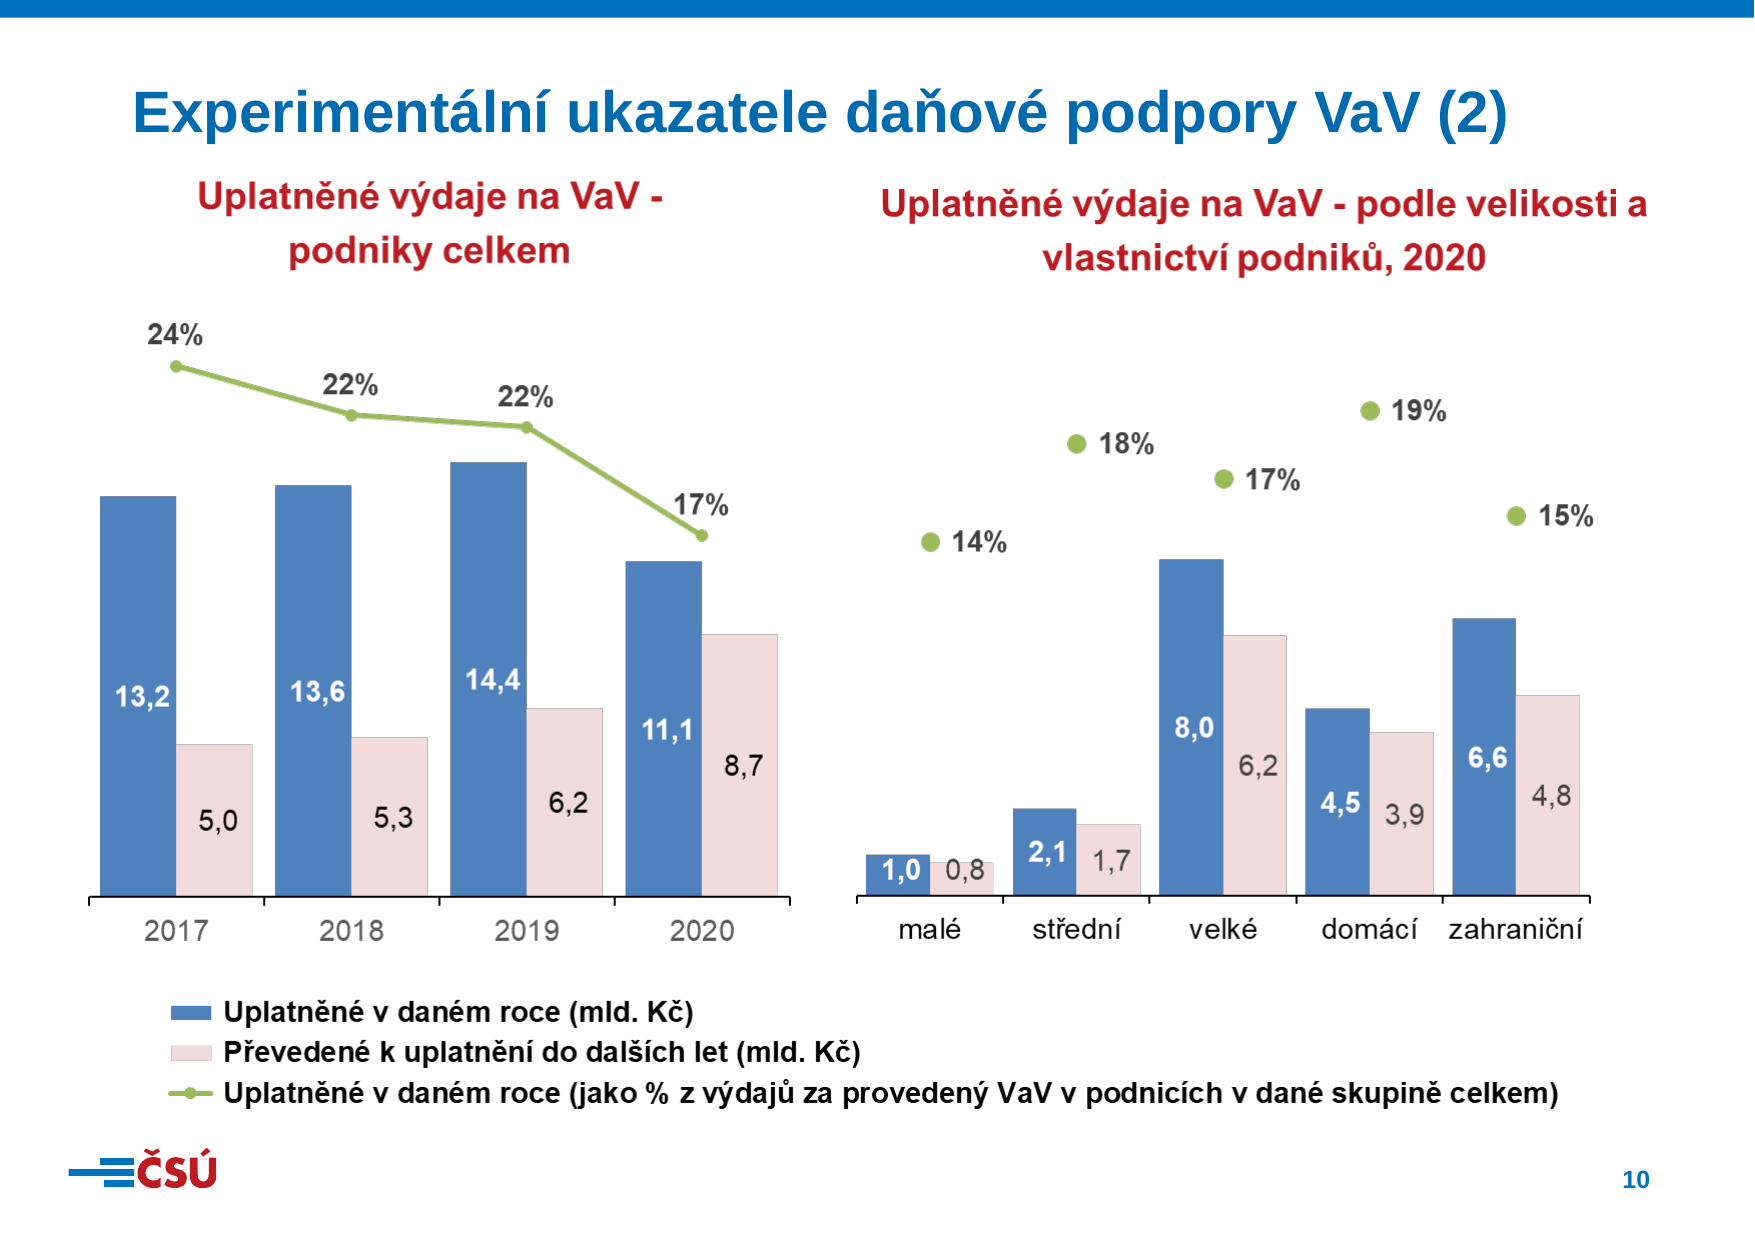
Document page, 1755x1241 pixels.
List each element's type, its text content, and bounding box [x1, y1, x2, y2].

list Experimentální ukazatele daňové podpory VaV (2) [132, 73, 1740, 172]
picture [58, 159, 1696, 1133]
